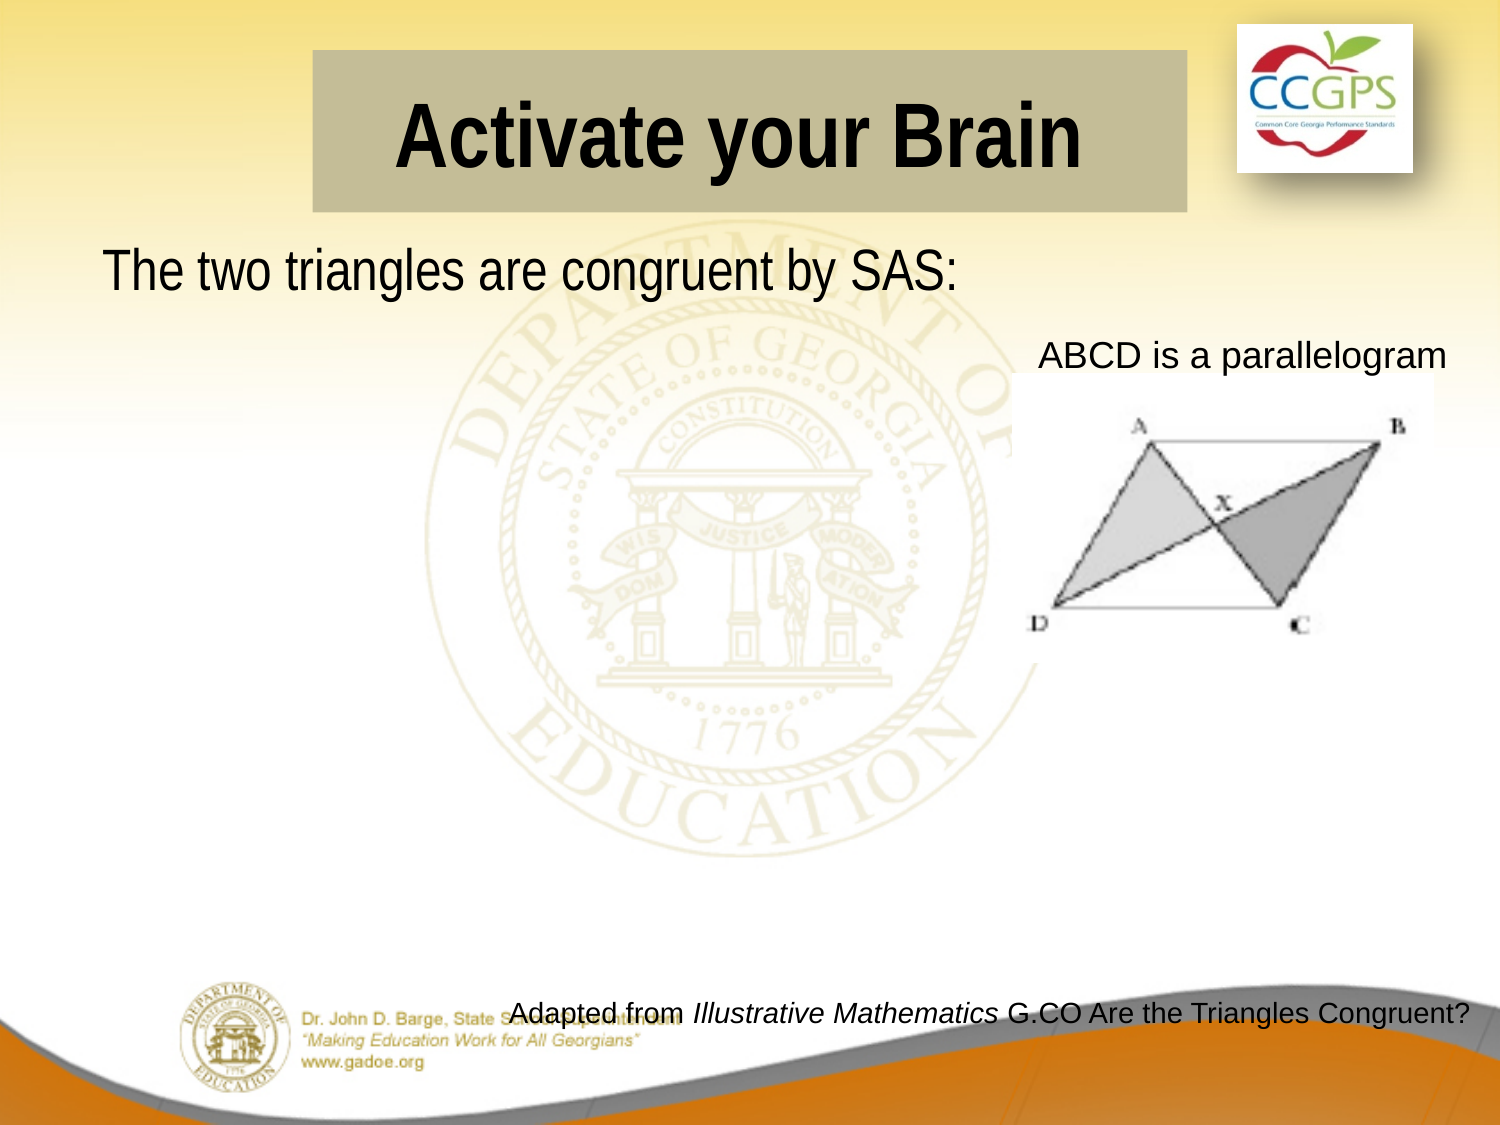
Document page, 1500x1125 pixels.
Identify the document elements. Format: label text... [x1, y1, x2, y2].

subtitle The two triangles are congruent by SAS: [87, 224, 991, 988]
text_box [1012, 323, 1466, 663]
picture [0, 0, 1500, 1125]
text_box Adapted from Illustrative Mathematics G.CO Are the Triangles Congruent? [494, 986, 1487, 1037]
title Activate your Brain [312, 49, 1188, 213]
